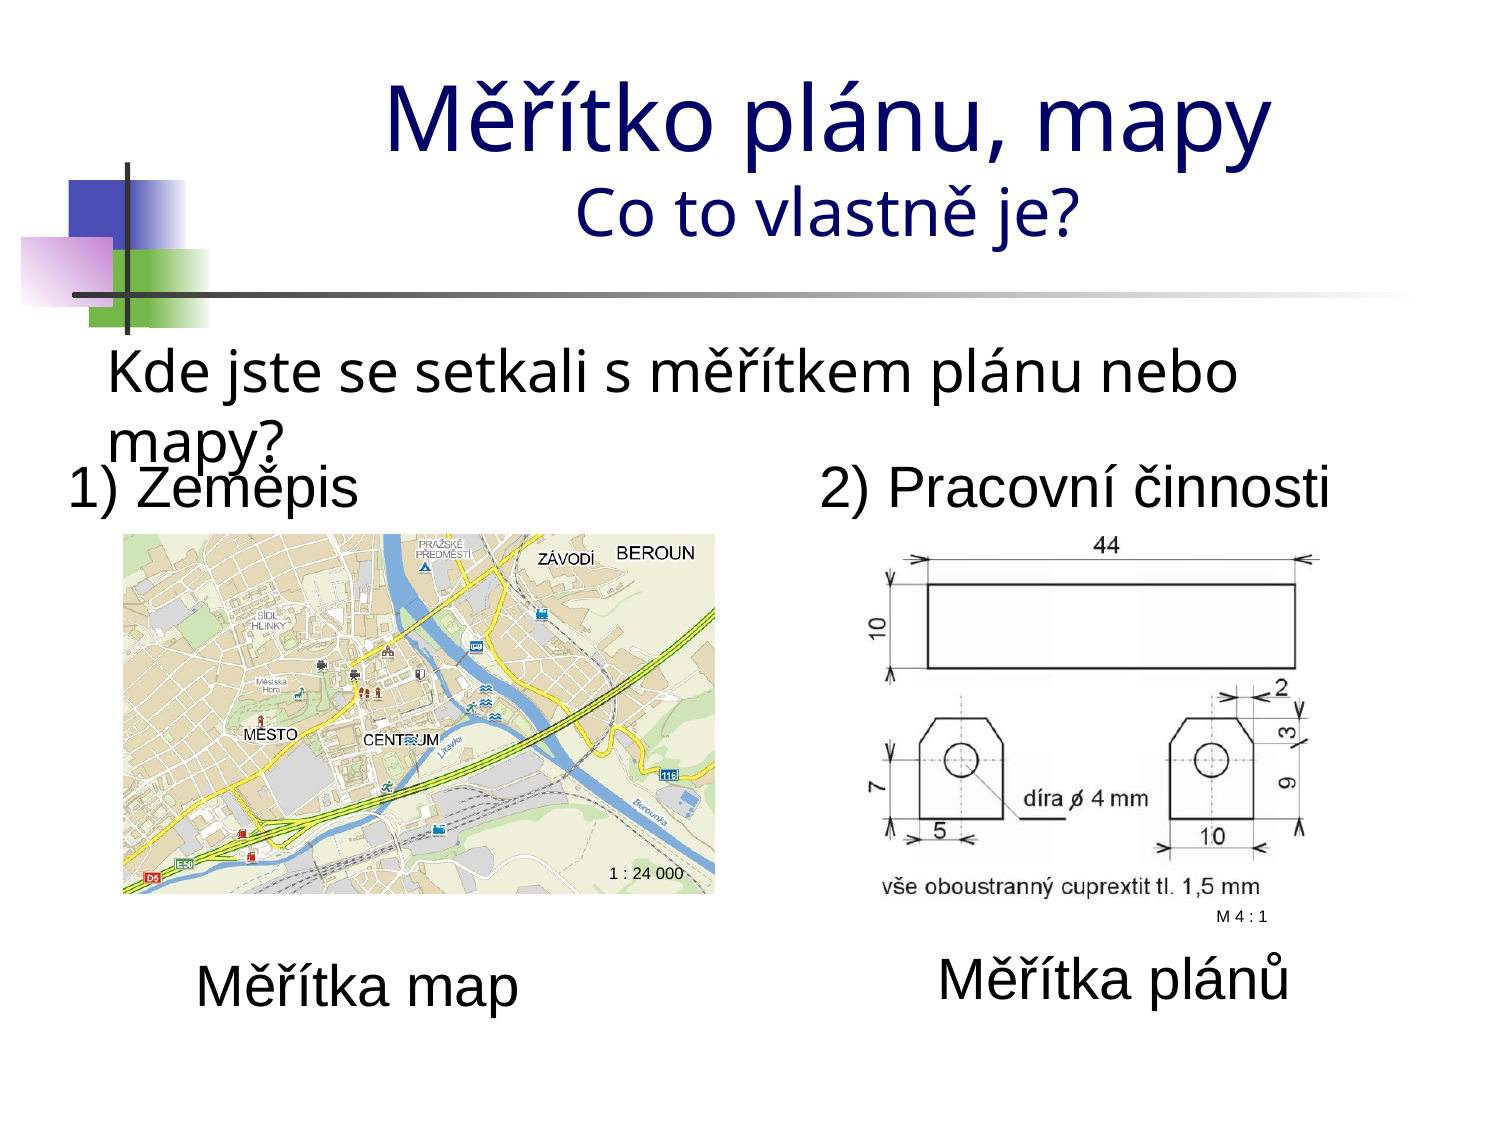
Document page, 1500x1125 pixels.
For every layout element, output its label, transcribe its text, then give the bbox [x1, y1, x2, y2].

text_box 2) Pracovní činnosti [804, 442, 1431, 527]
title Měřítko plánu, mapy Co to vlastně je? [188, 34, 1468, 276]
text_box Měřítka map [180, 941, 595, 1026]
text_box 1) Zeměpis [53, 442, 432, 527]
text_box M 4 : 1 [1201, 906, 1320, 934]
list Kde jste se setkali s měřítkem plánu nebo mapy? [76, 326, 1400, 410]
picture [867, 536, 1320, 899]
text_box Měřítka plánů [922, 933, 1353, 1019]
picture [123, 533, 715, 894]
